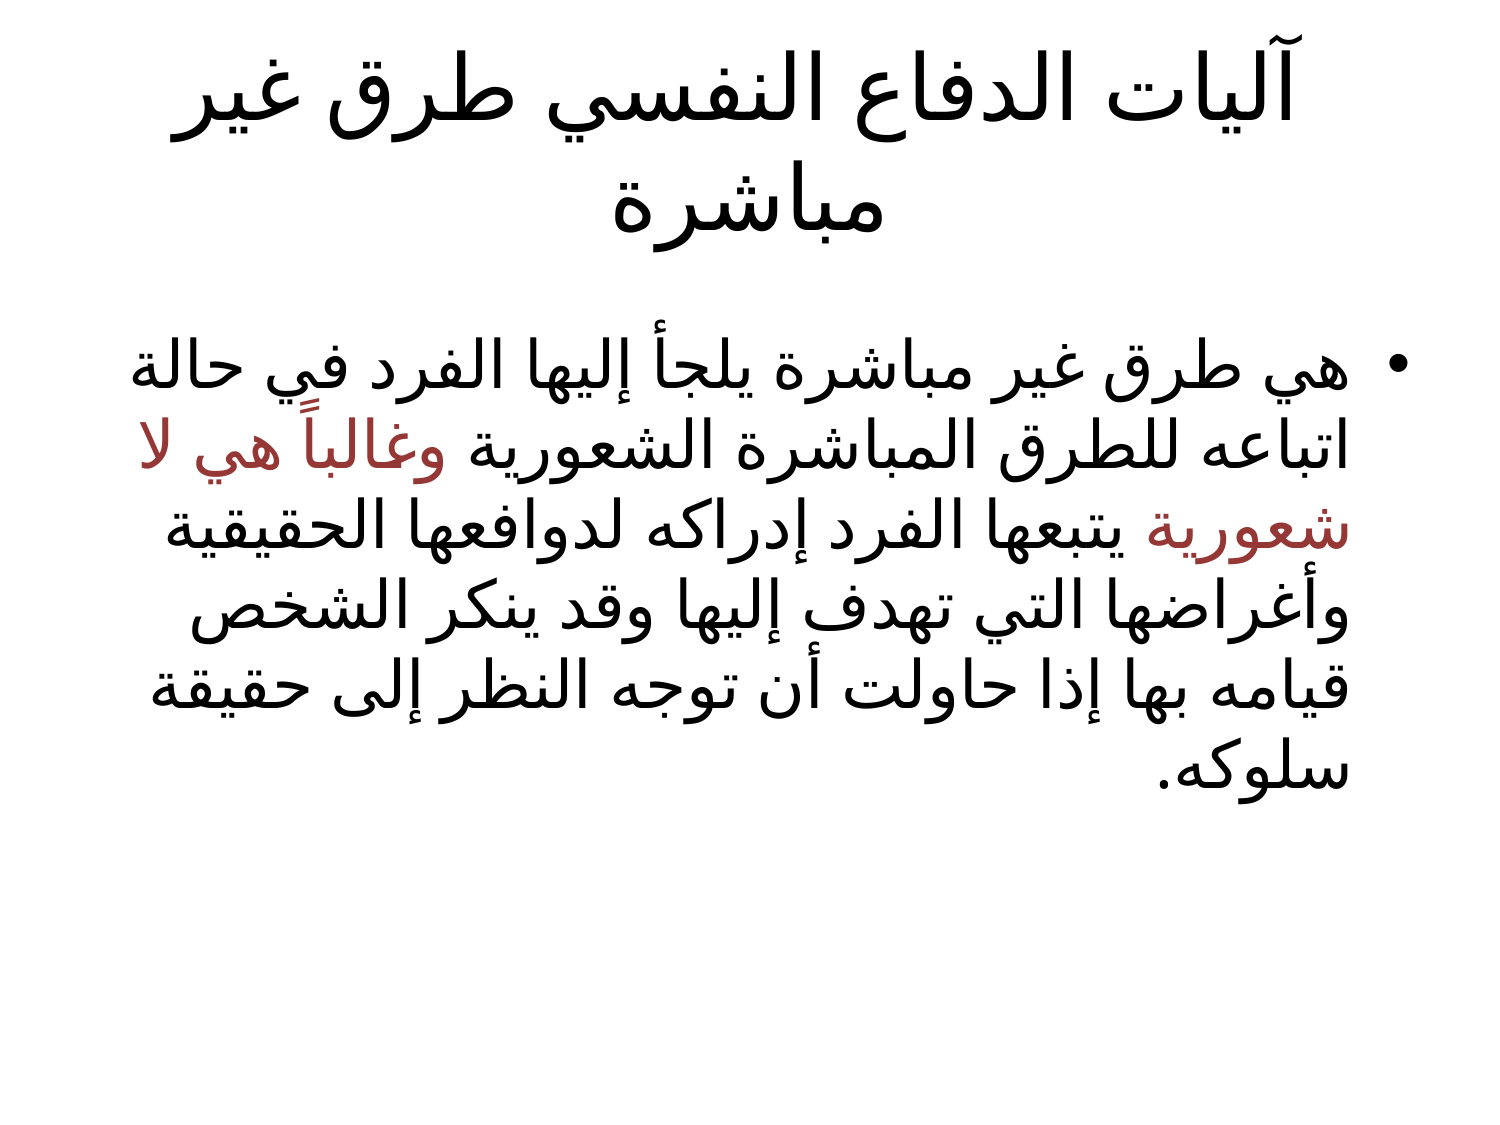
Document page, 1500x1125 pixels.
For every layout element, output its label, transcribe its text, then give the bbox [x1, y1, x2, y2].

list هي طرق غير مباشرة يلجأ إليها الفرد في حالة اتباعه للطرق المباشرة الشعورية وغالباً هي لا شعورية يتبعها الفرد إدراكه لدوافعها الحقيقية وأغراضها التي تهدف إليها وقد ينكر الشخص قيامه بها إذا حاولت أن توجه النظر إلى حقيقة سلوكه. [75, 314, 1425, 1057]
title آليات الدفاع النفسي طرق غير مباشرة [75, 45, 1425, 233]
